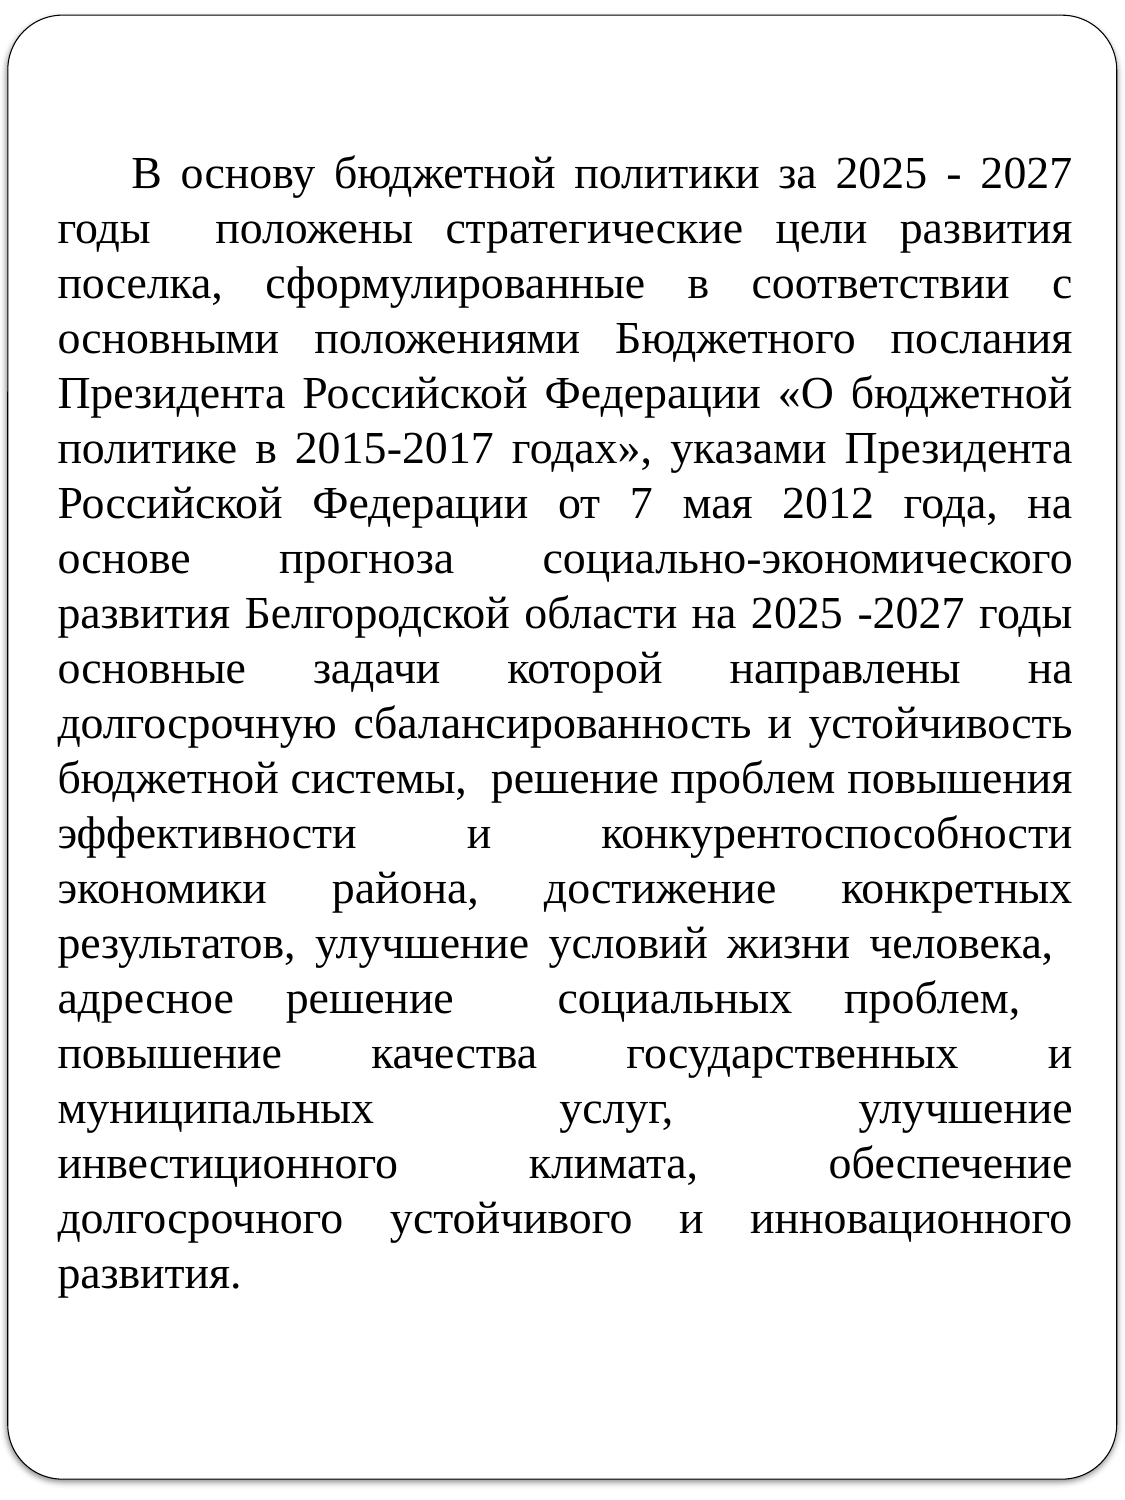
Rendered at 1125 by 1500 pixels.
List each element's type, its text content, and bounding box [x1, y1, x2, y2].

text_box В основу бюджетной политики за 2025 - 2027 годы положены стратегические цели развития поселка, сформулированные в соответствии с основными положениями Бюджетного послания Президента Российской Федерации «О бюджетной политике в 2015-2017 годах», указами Президента Российской Федерации от 7 мая 2012 года, на основе прогноза социально-экономического развития Белгородской области на 2025 -2027 годы основные задачи которой направлены на долгосрочную сбалансированность и устойчивость бюджетной системы, решение проблем повышения эффективности и конкурентоспособности экономики района, достижение конкретных результатов, улучшение условий жизни человека, адресное решение социальных проблем, повышение качества государственных и муниципальных услуг, улучшение инвестиционного климата, обеспечение долгосрочного устойчивого и инновационного развития. [42, 135, 1089, 1360]
